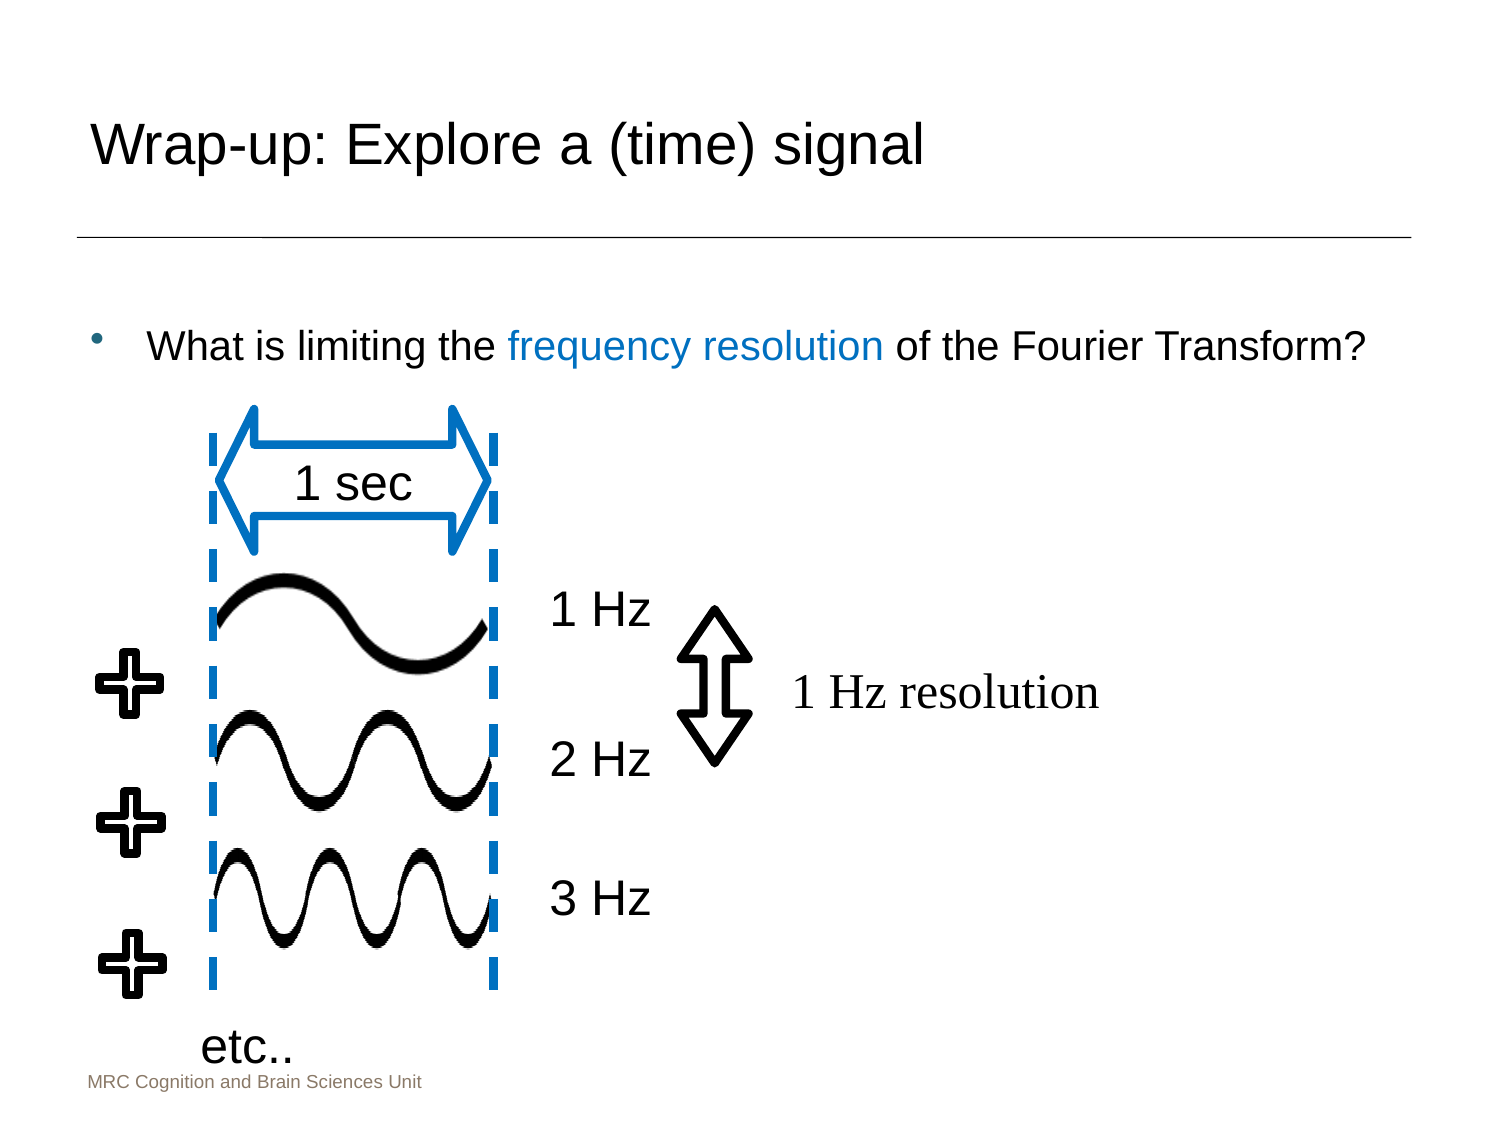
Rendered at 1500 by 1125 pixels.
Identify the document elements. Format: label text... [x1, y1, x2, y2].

text_box 1 sec [218, 408, 488, 552]
text_box 3 Hz [529, 857, 672, 933]
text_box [218, 572, 488, 965]
text_box [99, 652, 161, 715]
text_box [101, 932, 163, 996]
text_box 1 Hz [529, 569, 672, 645]
text_box 2 Hz [529, 718, 672, 794]
text_box [100, 790, 162, 854]
text_box etc.. [177, 1006, 318, 1082]
title Wrap-up: Explore a (time) signal [74, 74, 1413, 209]
text_box 1 Hz resolution [756, 651, 1135, 727]
list What is limiting the frequency resolution of the Fourier Transform? [74, 310, 1413, 1062]
text_box [680, 609, 749, 764]
